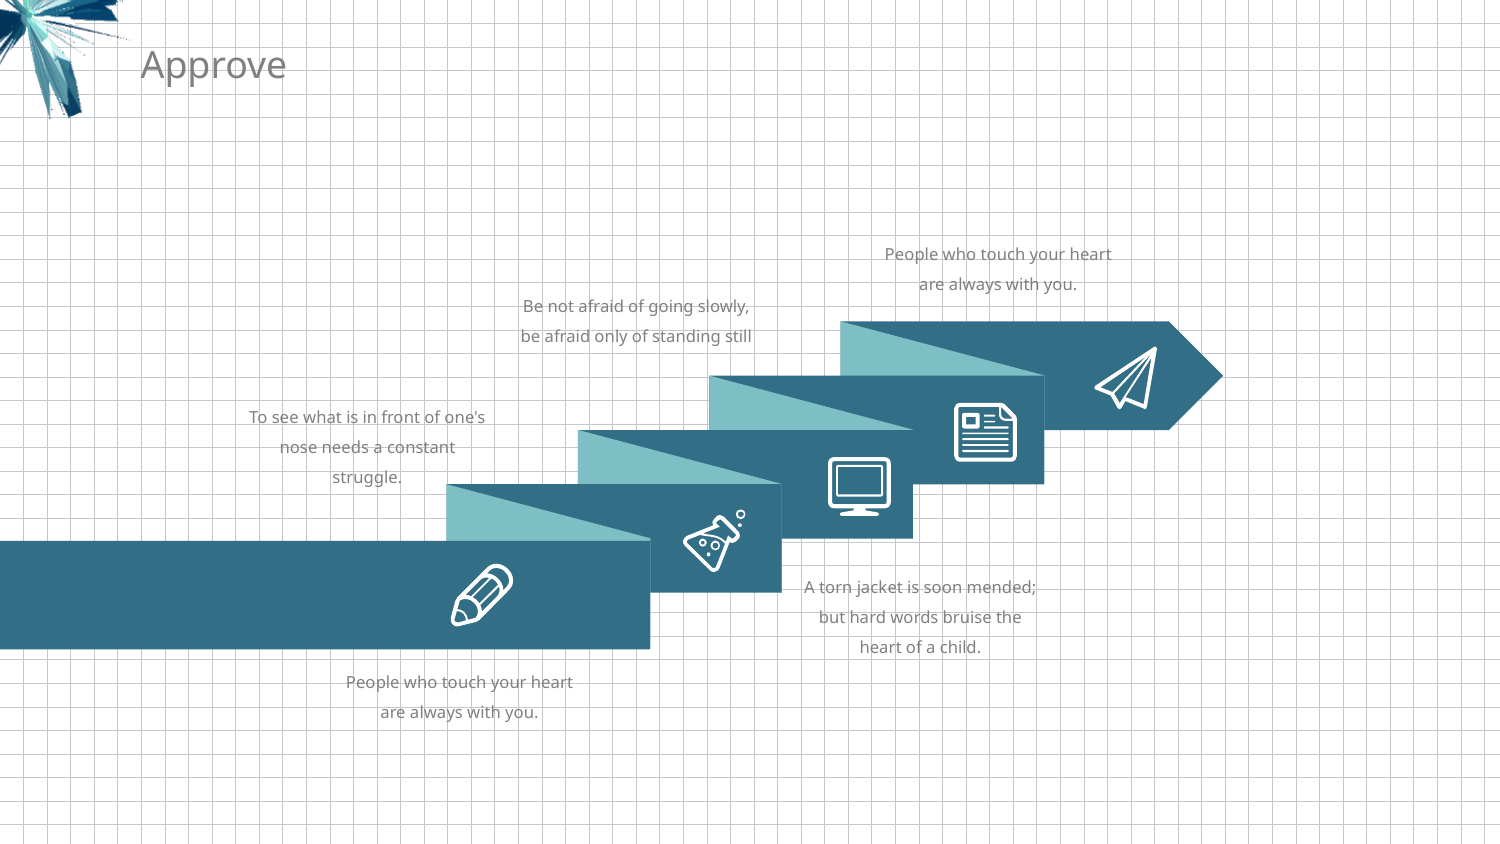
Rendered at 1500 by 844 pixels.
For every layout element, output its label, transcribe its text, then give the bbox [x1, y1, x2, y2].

text_box [716, 374, 1046, 486]
text_box [707, 373, 914, 428]
text_box [844, 319, 1226, 433]
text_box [953, 402, 1018, 462]
picture [0, 0, 135, 119]
text_box To see what is in front of one's nose needs a constant struggle. [243, 397, 492, 488]
text_box [575, 427, 783, 482]
text_box [828, 457, 891, 516]
text_box A torn jacket is soon mended; but hard words bruise the heart of a child. [796, 567, 1045, 657]
text_box Approve [140, 32, 491, 95]
text_box [0, 539, 652, 652]
text_box People who touch your heart are always with you. [874, 233, 1123, 294]
text_box [838, 319, 1047, 487]
text_box [444, 488, 653, 648]
text_box People who touch your heart are always with you. [335, 662, 584, 723]
text_box [473, 482, 784, 595]
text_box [682, 509, 746, 573]
text_box [583, 428, 915, 541]
text_box [1094, 346, 1158, 410]
text_box Be not afraid of going slowly, be afraid only of standing still [512, 286, 761, 347]
text_box [450, 563, 514, 627]
